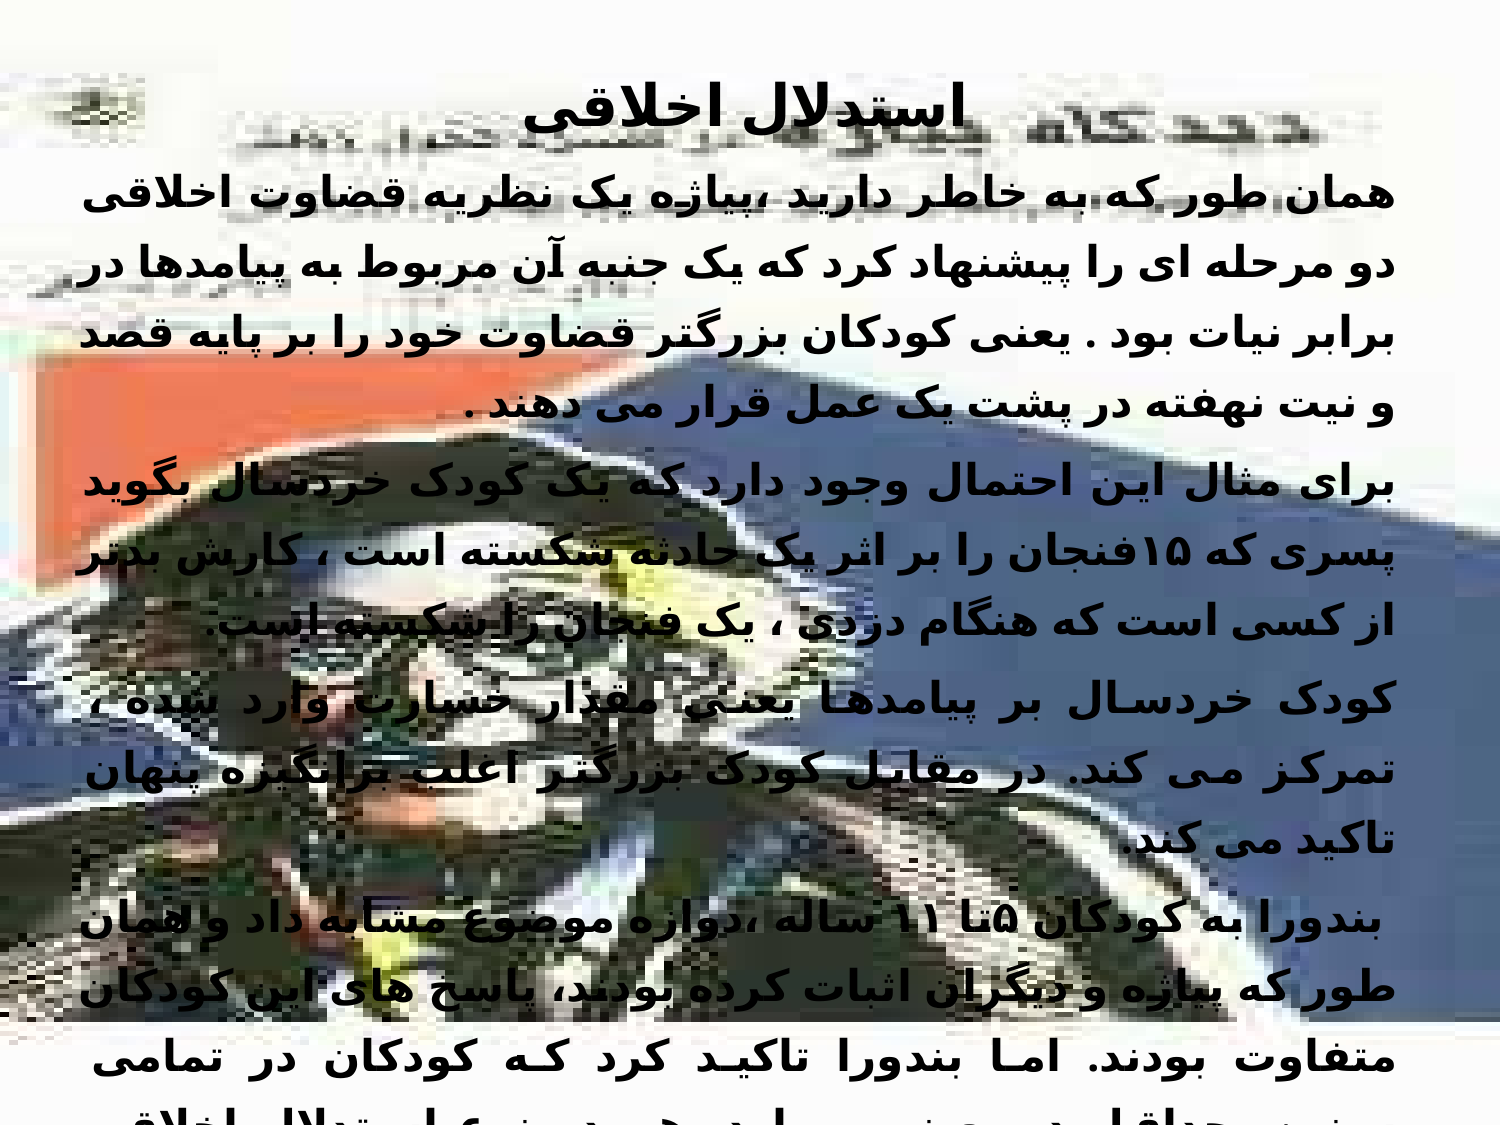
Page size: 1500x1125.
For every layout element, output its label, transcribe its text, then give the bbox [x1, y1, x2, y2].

list استدلال اخلاقی همان طور که به خاطر دارید ،پیاژه یک نظریه قضاوت اخلاقی دو مرحله ای را پیشنهاد کرد که یک جنبه آن مربوط به پیامدها در برابر نیات بود . یعنی کودکان بزرگتر قضاوت خود را بر پایه قصد و نیت نهفته در پشت یک عمل قرار می دهند . برای مثال این احتمال وجود دارد که یک کودک خردسال بگوید پسری که ۱۵فنجان را بر اثر یک حادثه شکسته است ، کارش بدتر از کسی است که هنگام دزدی ، یک فنجان را شکسته است. کودک خردسال بر پیامدها یعنی مقدار خسارت وارد شده ، تمرکز می کند. در مقابل کودک بزرگتر اغلب برانگیزه پنهان تاکید می کند. بندورا به کودکان ۵تا ۱۱ ساله ،دوازه موضوع مشابه داد و همان طور که پیاژه و دیگران اثبات کرده بودند، پاسخ های این کودکان متفاوت بودند. اما بندورا تاکید کرد که کودکان در تمامی سنین ،حداقل در بعضی موارد ،هر دو نوع استدلال اخلاقی (پیامد ، نیات) را به کار بردند و این نشان می دهد که بین مراحل ، مرزهای خشک و سختی وجود ندارد. [62, 37, 1413, 980]
picture [0, 0, 1500, 1125]
